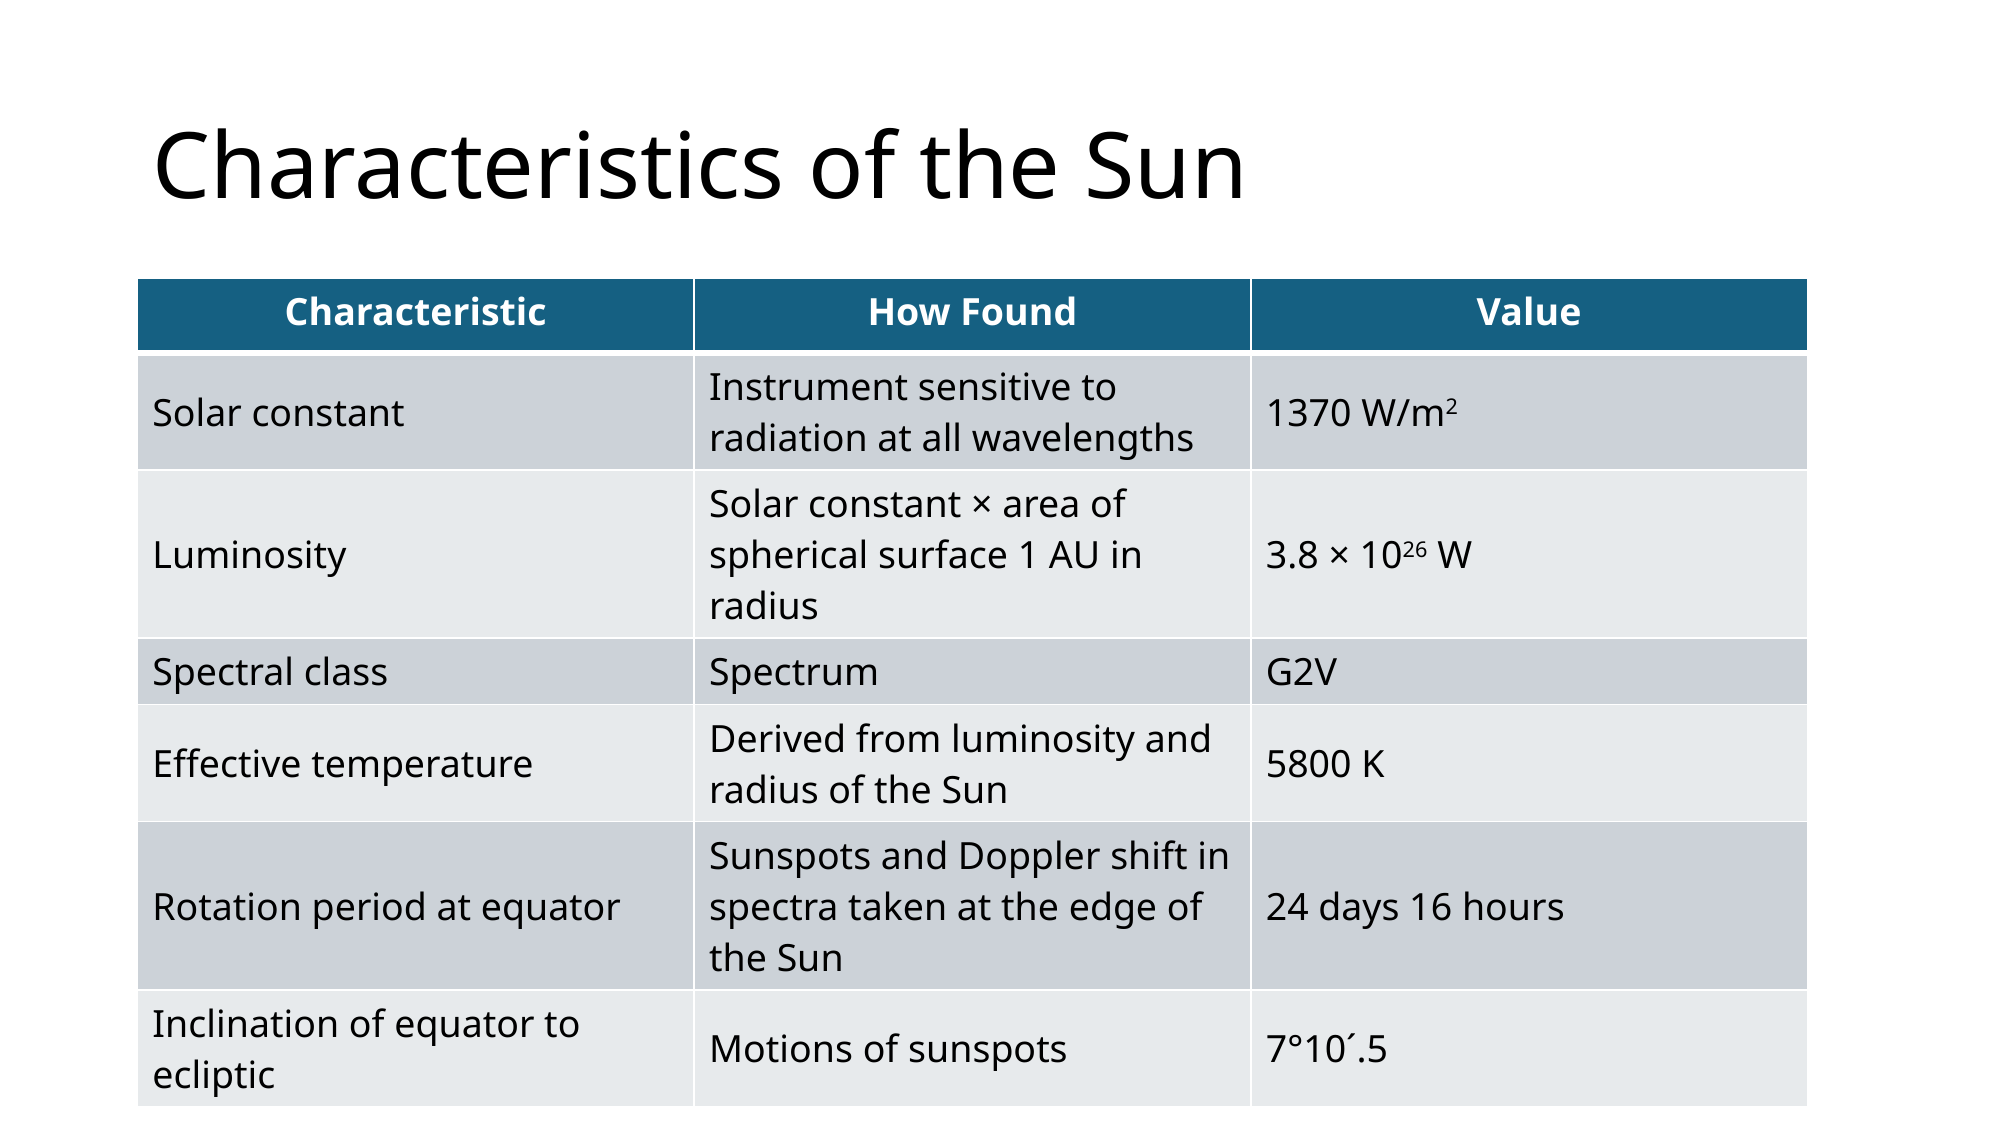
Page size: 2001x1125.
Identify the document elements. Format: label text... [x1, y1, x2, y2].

table_cell Motions of sunspots [695, 991, 1250, 1106]
table_cell Spectrum [695, 639, 1250, 704]
title Characteristics of the Sun [137, 59, 1863, 278]
table_header Value [1252, 279, 1807, 350]
table_cell G2V [1252, 639, 1807, 704]
table_cell Rotation period at equator [138, 822, 693, 989]
table_cell Solar constant [138, 356, 693, 469]
table_cell Derived from luminosity and radius of the Sun [695, 705, 1250, 821]
table_cell Effective temperature [138, 705, 693, 821]
table_cell 3.8 × 1026 W [1252, 471, 1807, 637]
table_cell Sunspots and Doppler shift in spectra taken at the edge of the Sun [695, 822, 1250, 989]
table_cell Instrument sensitive to radiation at all wavelengths [695, 356, 1250, 469]
table_cell Solar constant × area of spherical surface 1 AU in radius [695, 471, 1250, 637]
table_header Characteristic [138, 279, 693, 350]
table_cell 5800 K [1252, 705, 1807, 821]
table_header How Found [695, 279, 1250, 350]
table_cell 1370 W/m2 [1252, 356, 1807, 469]
table_cell 24 days 16 hours [1252, 822, 1807, 989]
table_cell Inclination of equator to ecliptic [138, 991, 693, 1106]
table_cell Spectral class [138, 639, 693, 704]
table_cell Luminosity [138, 471, 693, 637]
table_cell 7°10´.5 [1252, 991, 1807, 1106]
